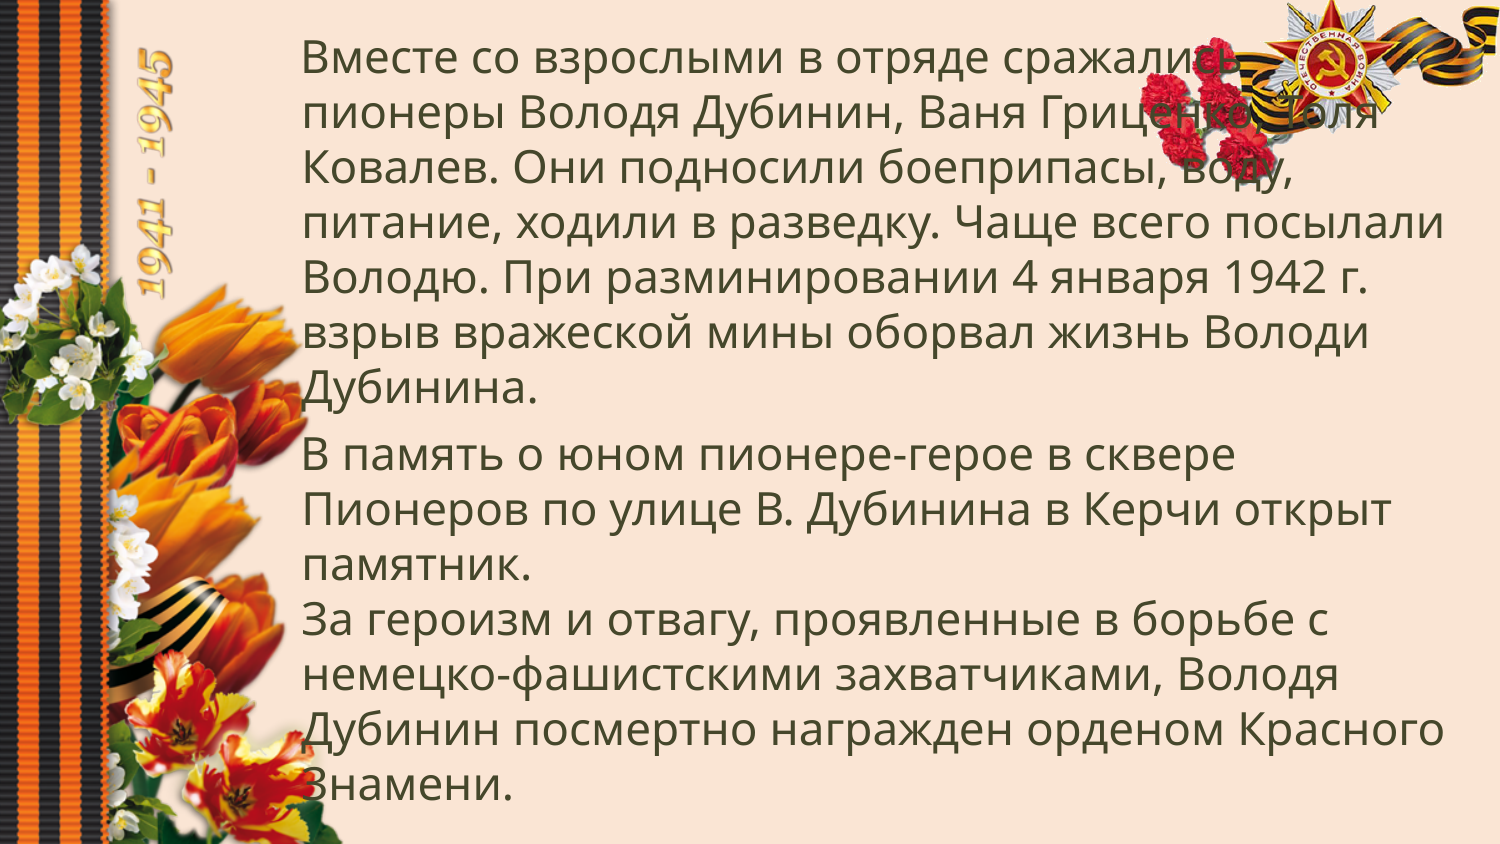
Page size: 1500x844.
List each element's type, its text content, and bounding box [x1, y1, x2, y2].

text_box Вместе со взрослыми в отряде сражались пионеры Володя Дубинин, Ваня Гриценко, Толя Ковалев. Они подносили боеприпасы, воду, питание, ходили в разведку. Чаще всего посылали Володю. При разминировании 4 января 1942 г. взрыв вражеской мины оборвал жизнь Володи Дубинина. В память о юном пионере-герое в сквере Пионеров по улице В. Дубинина в Керчи открыт памятник. За героизм и отвагу, проявленные в борьбе с немецко-фашистскими захватчиками, Володя Дубинин посмертно награжден орденом Красного Знамени. [242, 20, 1475, 818]
picture [1139, 0, 1500, 187]
picture [0, 0, 364, 844]
